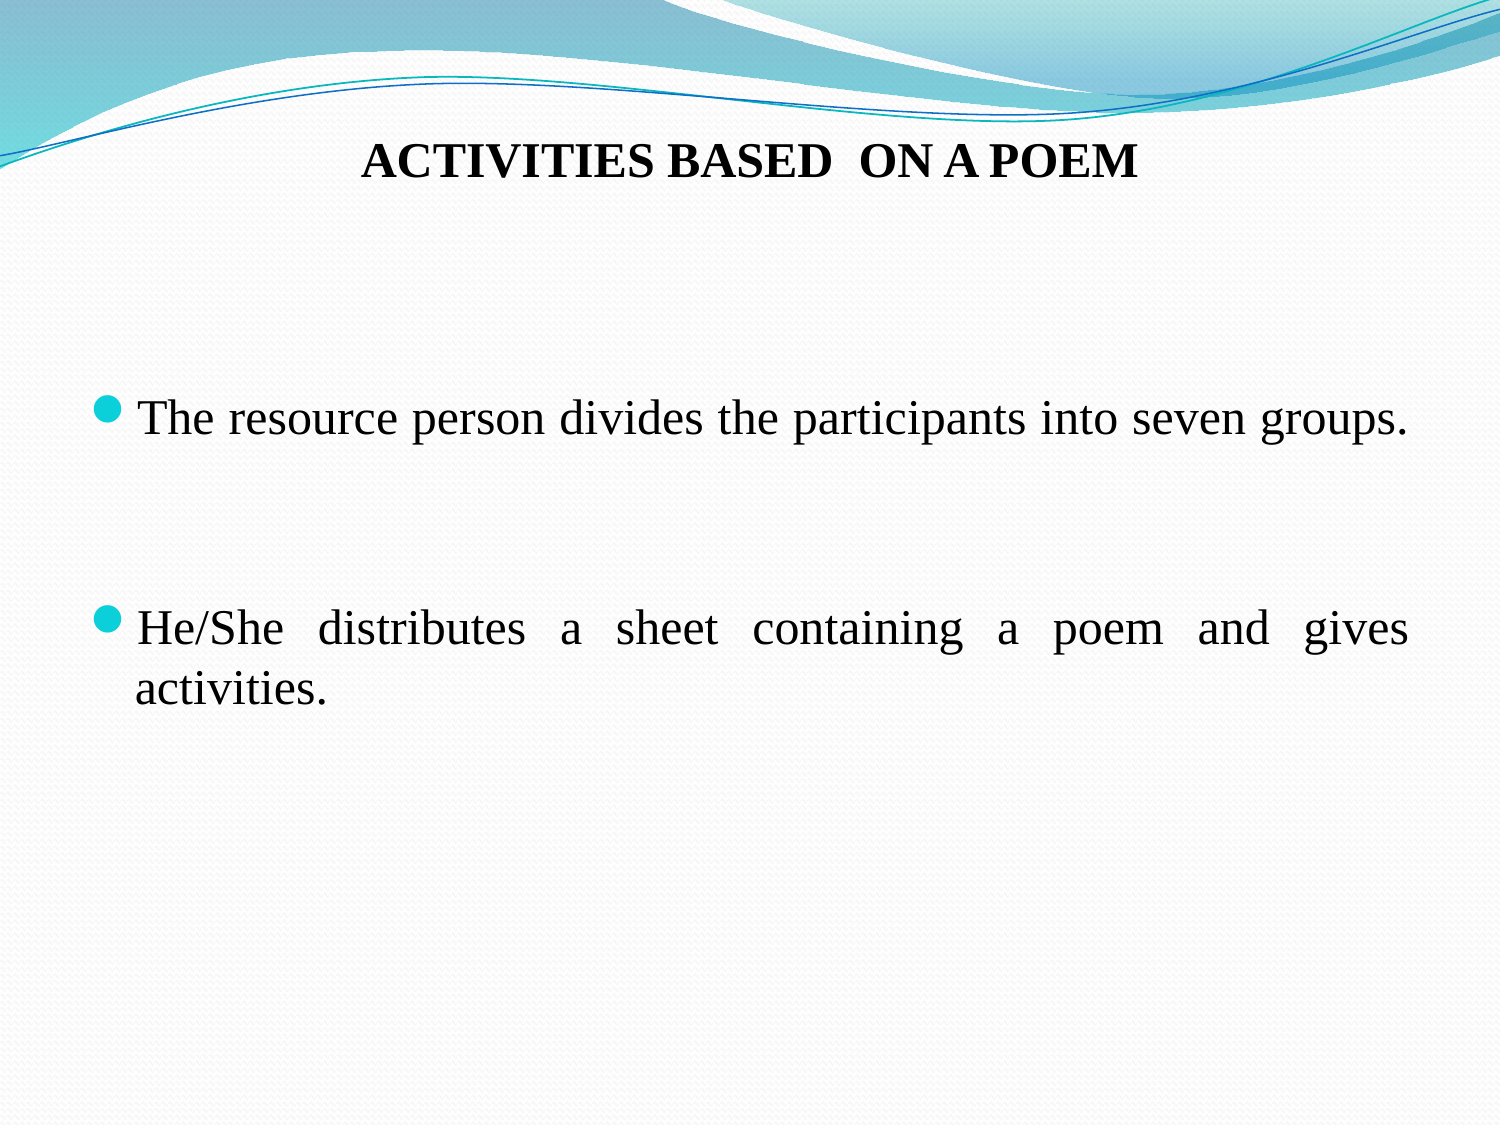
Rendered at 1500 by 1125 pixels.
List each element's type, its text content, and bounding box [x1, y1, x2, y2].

title ACTIVITIES BASED ON A POEM [75, 115, 1425, 188]
list The resource person divides the participants into seven groups. He/She distributes a sheet containing a poem and gives activities. [75, 237, 1425, 1038]
